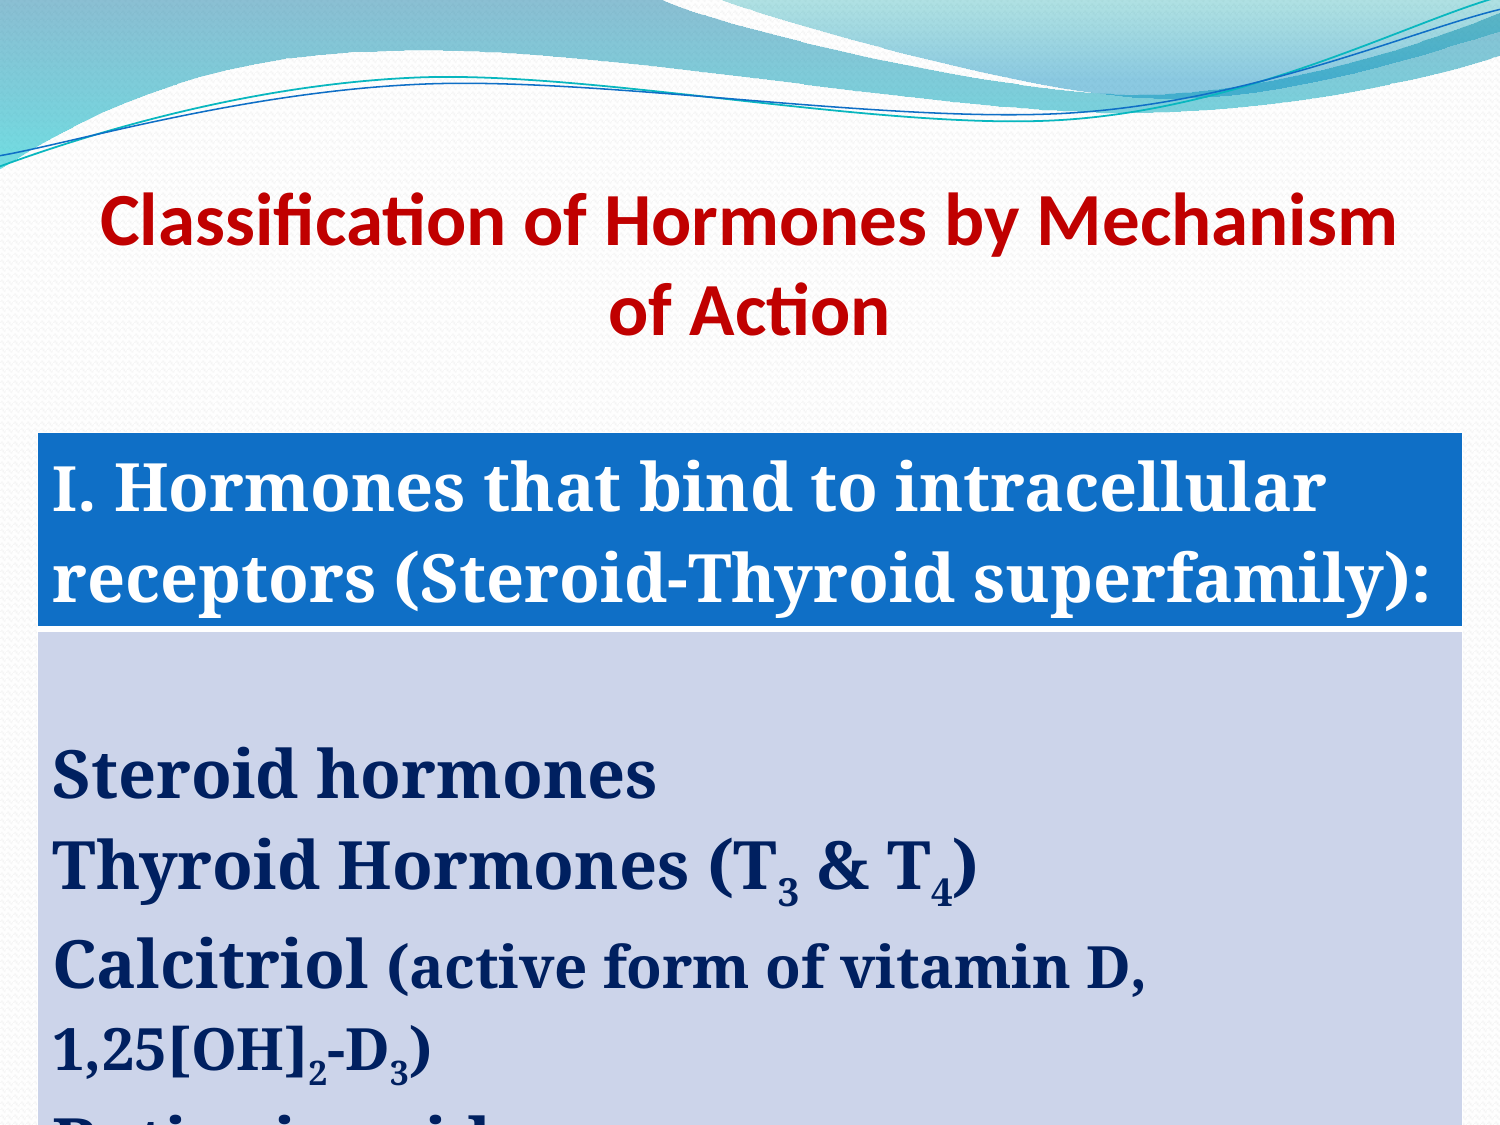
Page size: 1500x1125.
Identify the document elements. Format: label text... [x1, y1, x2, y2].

title Classification of Hormones by Mechanism of Action [74, 162, 1426, 351]
table_header I. Hormones that bind to intracellular receptors (Steroid-Thyroid superfamily): [38, 433, 1462, 626]
table_cell Steroid hormones Thyroid Hormones (T3 & T4) Calcitriol (active form of vitamin D, 1,25[OH]2-D3) Retinoic acid [38, 632, 1462, 1125]
